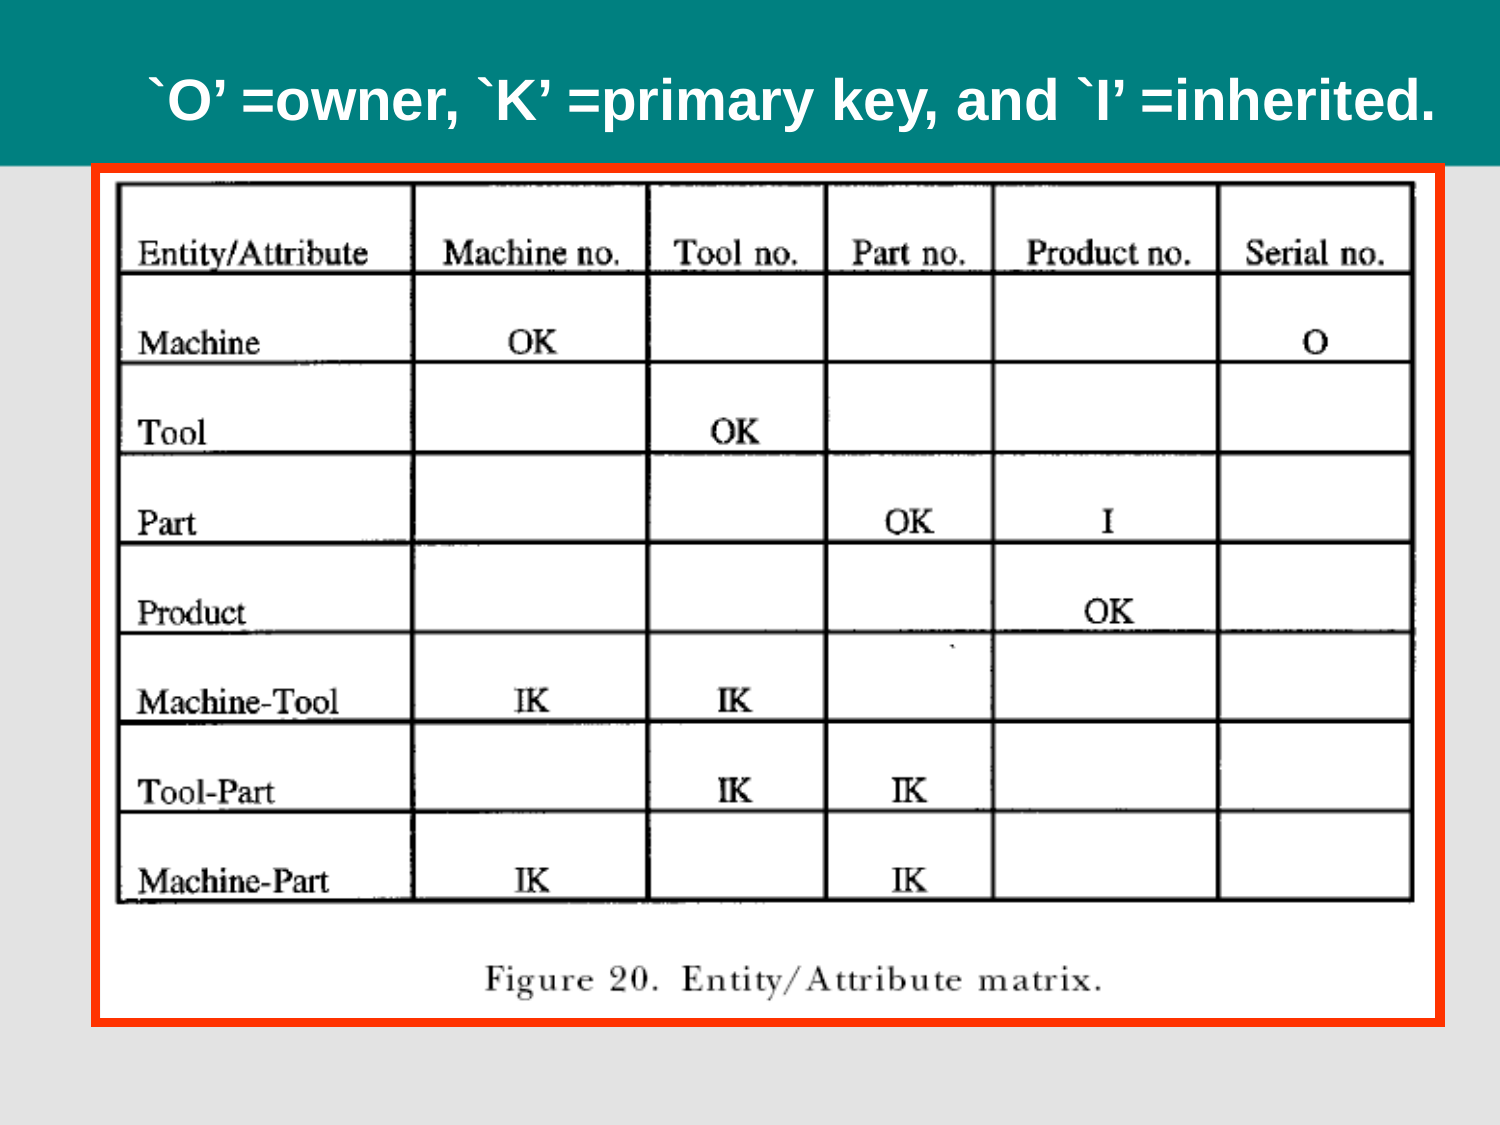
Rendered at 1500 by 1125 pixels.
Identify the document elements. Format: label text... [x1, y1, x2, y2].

picture [0, 0, 1500, 1125]
text_box `O’ =owner, `K’ =primary key, and `I’ =inherited. [123, 54, 1463, 140]
